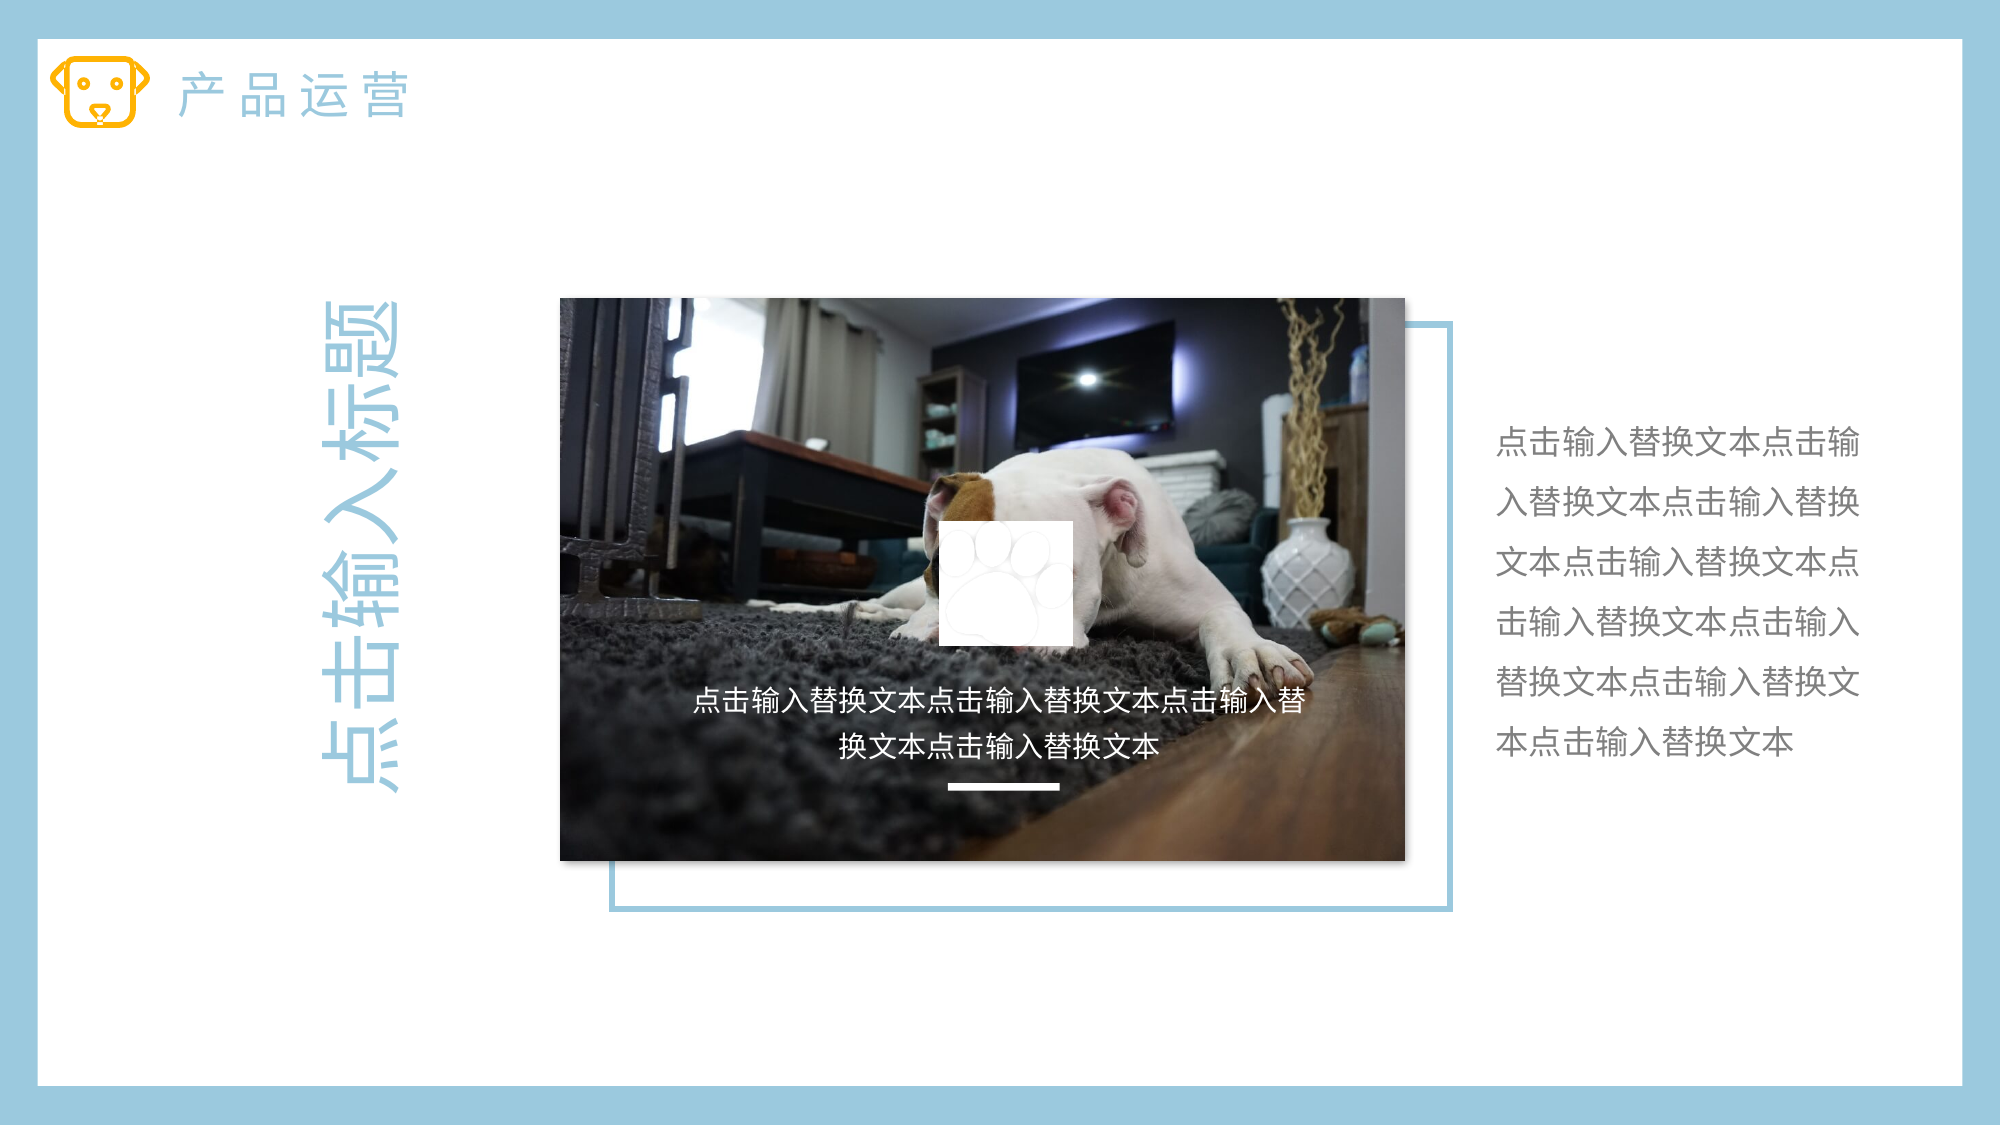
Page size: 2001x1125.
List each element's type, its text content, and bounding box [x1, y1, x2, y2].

text_box 产 品 运 营 [162, 56, 1126, 131]
text_box [36, 38, 1963, 1087]
text_box 点击输入标题 [309, 298, 552, 827]
text_box 点击输入替换文本点击输入替换文本点击输入替换文本点击输入替换文本点击输入替换文本点击输入替换文本点击输入替换文本点击输入替换文本 [1495, 401, 1879, 667]
text_box [611, 324, 1451, 910]
picture [560, 298, 1405, 861]
text_box [0, 0, 2000, 1125]
text_box [49, 56, 150, 128]
